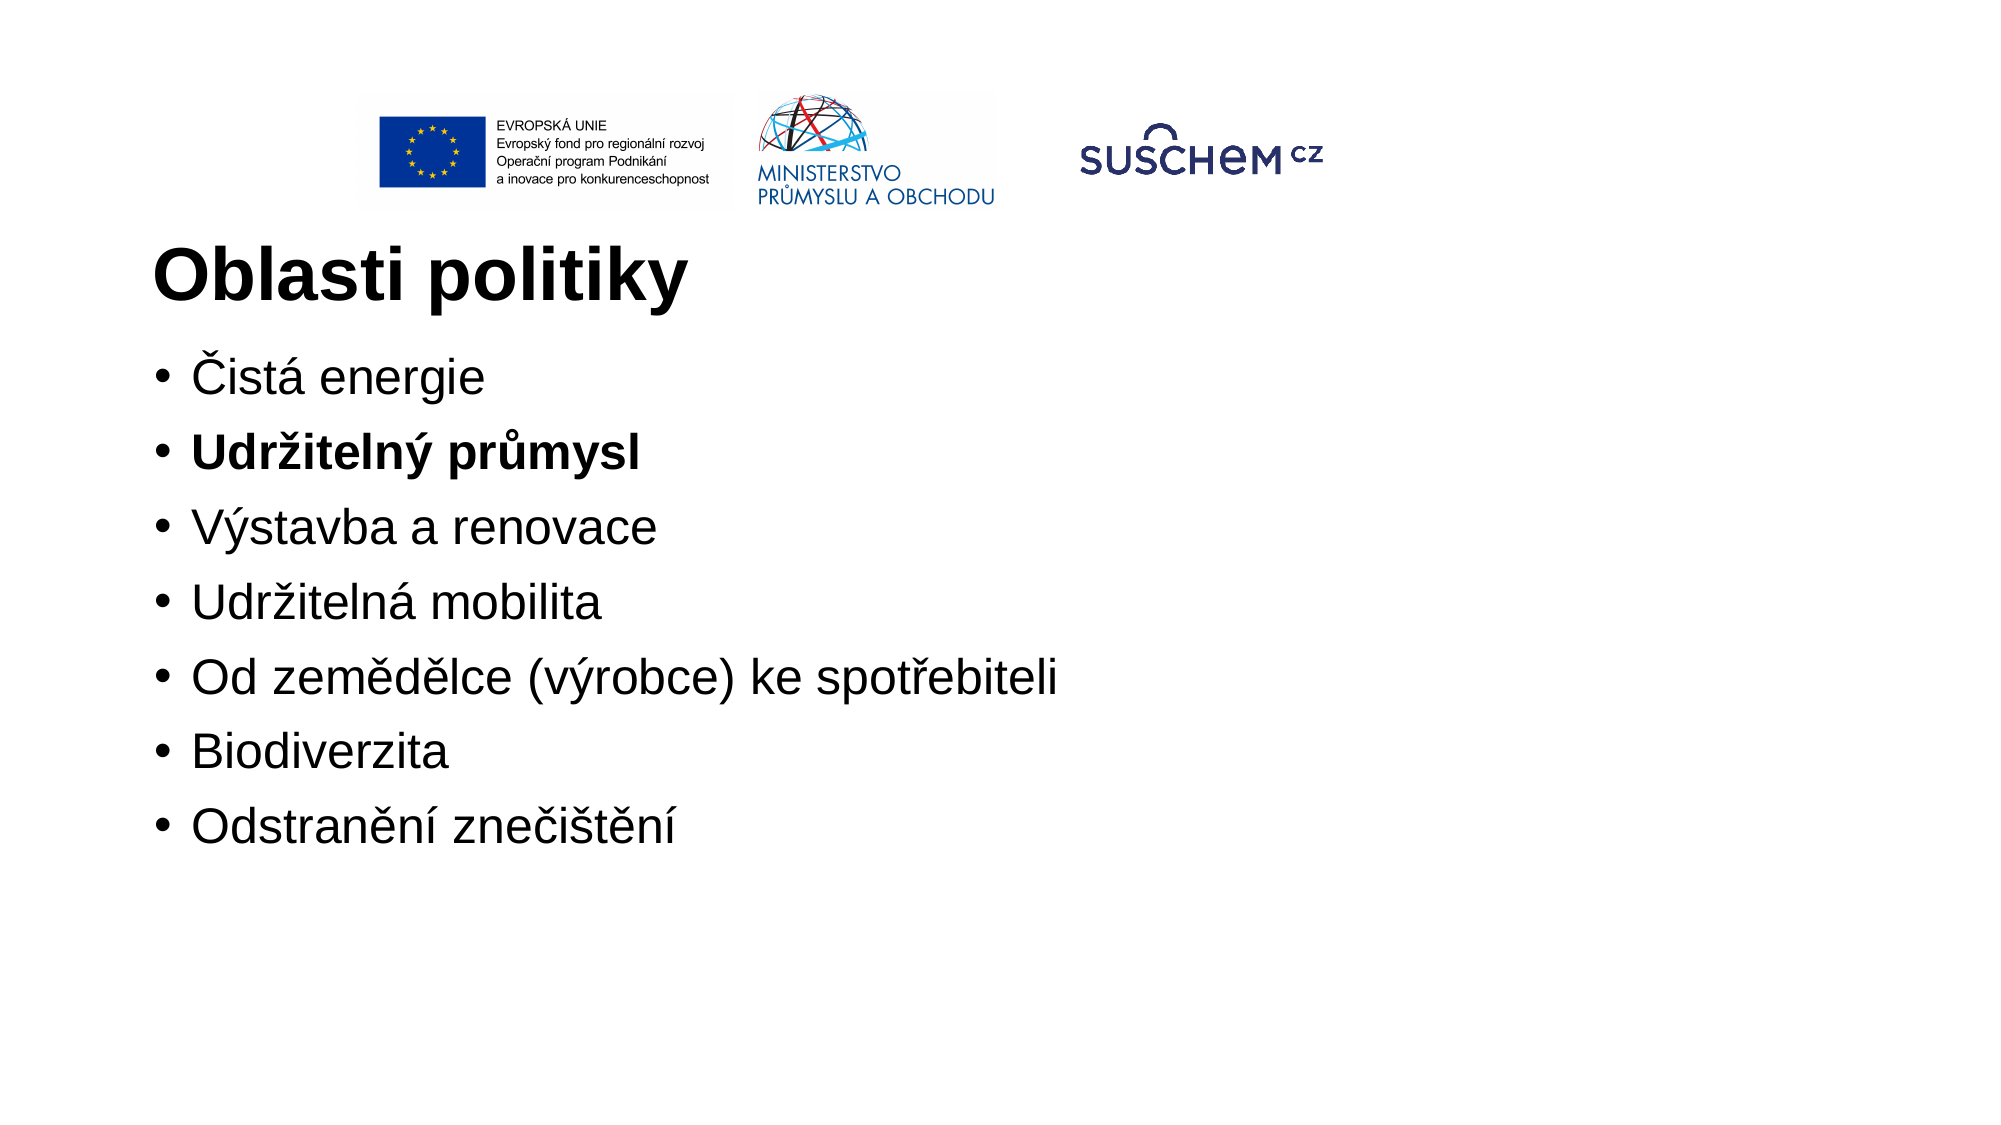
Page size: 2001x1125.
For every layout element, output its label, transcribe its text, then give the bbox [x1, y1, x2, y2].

picture [356, 93, 733, 167]
picture [1045, 87, 1357, 167]
title Oblasti politiky [137, 167, 1863, 385]
list Čistá energie Udržitelný průmysl Výstavba a renovace Udržitelná mobilita Od zemědělce (výrobce) ke spotřebiteli Biodiverzita Odstranění znečištění [139, 344, 1865, 930]
